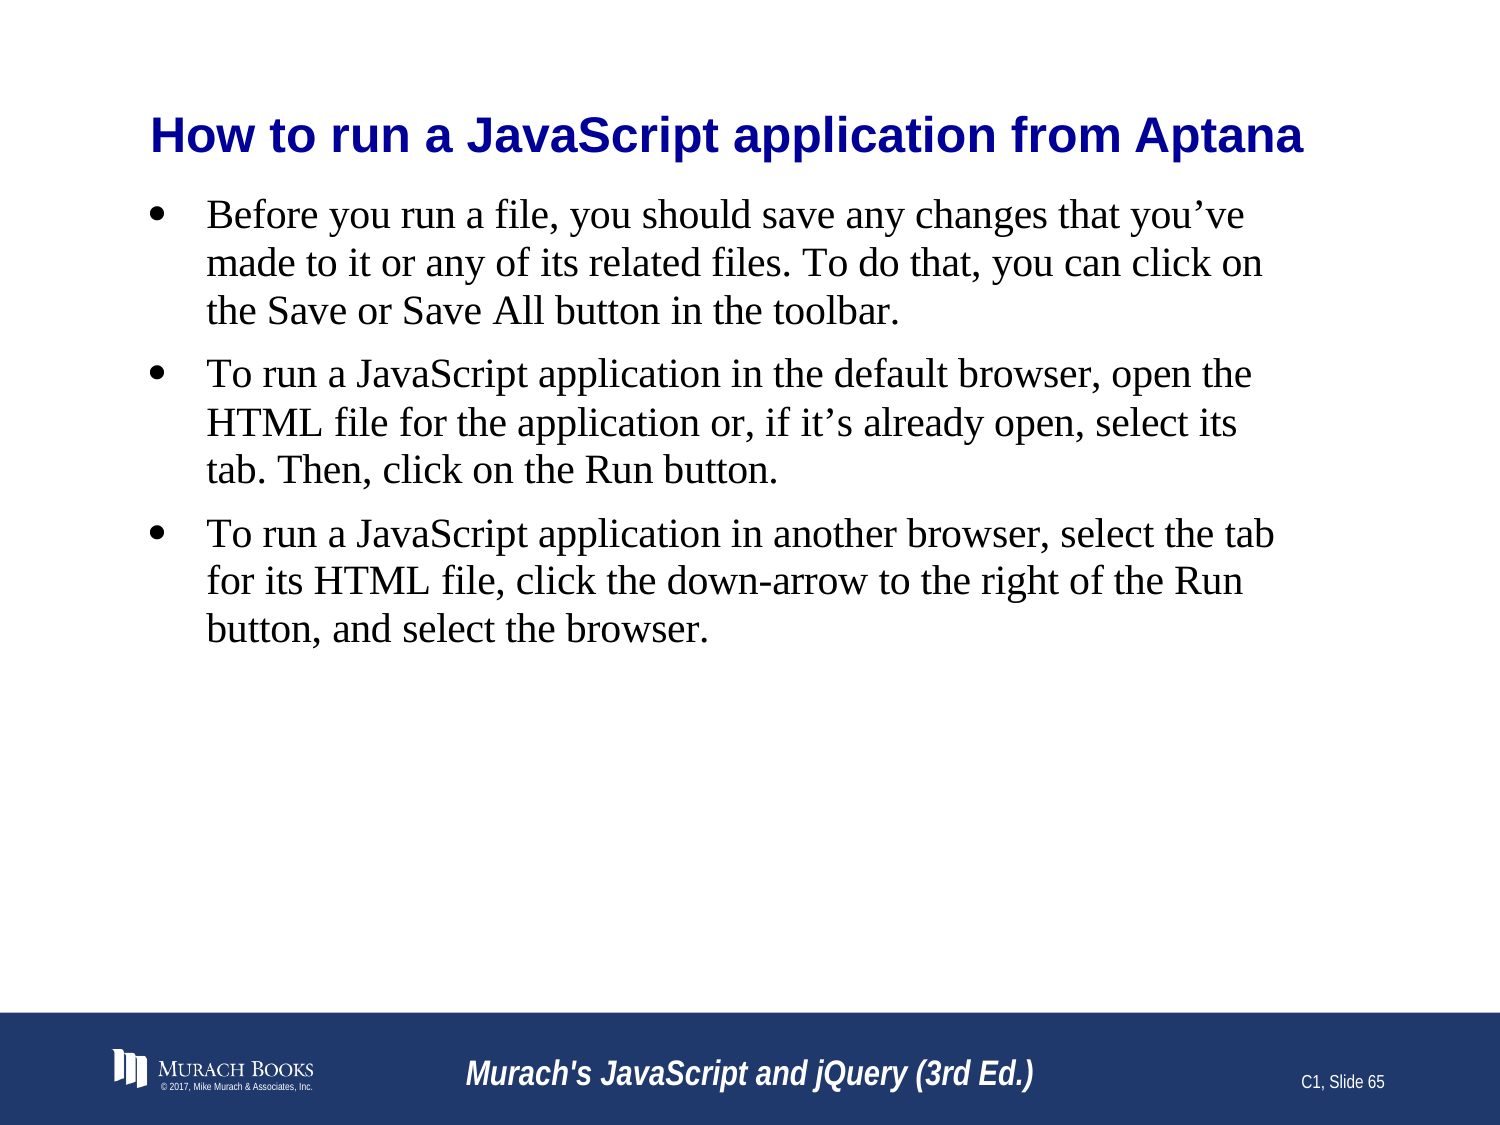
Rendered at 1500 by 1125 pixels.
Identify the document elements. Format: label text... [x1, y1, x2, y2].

slide_number Murach's JavaScript and jQuery (3rd Ed.) [463, 1025, 1050, 1100]
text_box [149, 187, 1350, 666]
title How to run a JavaScript application from Aptana [150, 102, 1350, 164]
slide_number C1, Slide 65 [1087, 1025, 1400, 1100]
footer © 2017, Mike Murach & Associates, Inc. [12, 1025, 463, 1100]
